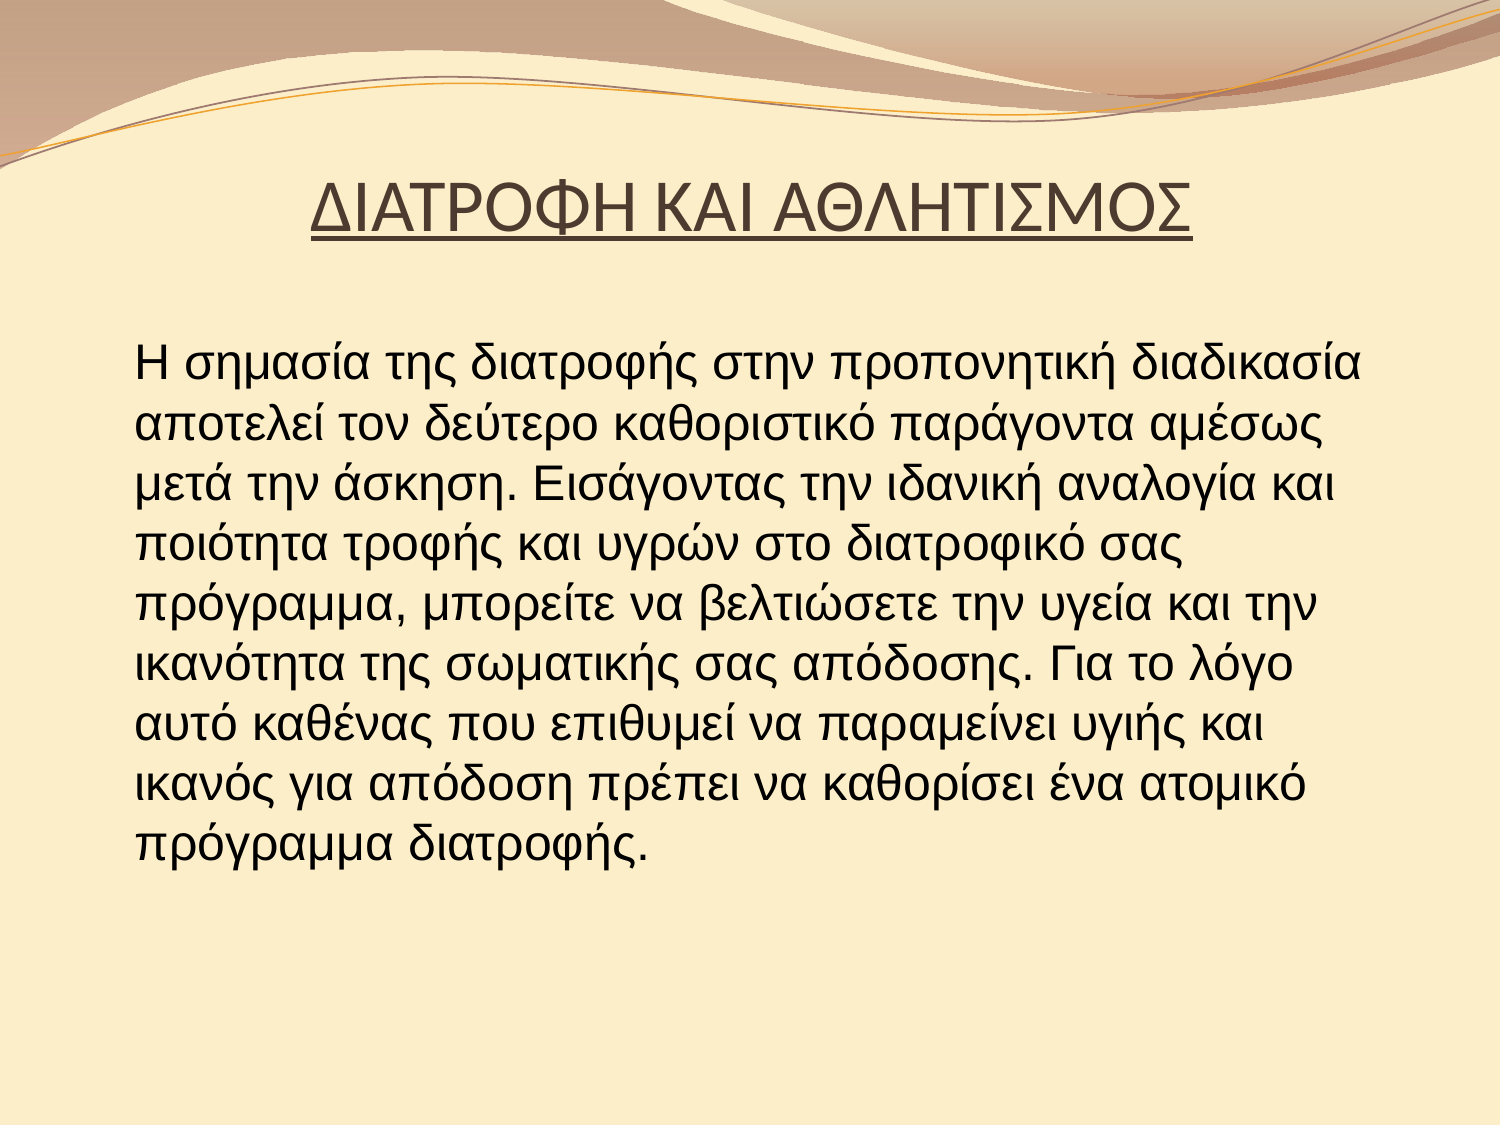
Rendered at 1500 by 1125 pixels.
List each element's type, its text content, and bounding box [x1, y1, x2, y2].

title ΔΙΑΤΡΟΦΗ ΚΑΙ ΑΘΛΗΤΙΣΜΟΣ [76, 149, 1427, 337]
list Η σημασία της διατροφής στην προπονητική διαδικασία αποτελεί τον δεύτερο καθοριστικό παράγοντα αμέσως μετά την άσκηση. Εισάγοντας την ιδανική αναλογία και ποιότητα τροφής και υγρών στο διατροφικό σας πρόγραμμα, μπορείτε να βελτιώσετε την υγεία και την ικανότητα της σωματικής σας απόδοσης. Για το λόγο αυτό καθένας που επιθυμεί να παραμείνει υγιής και ικανός για απόδοση πρέπει να καθορίσει ένα ατομικό πρόγραμμα διατροφής. [75, 317, 1425, 1038]
